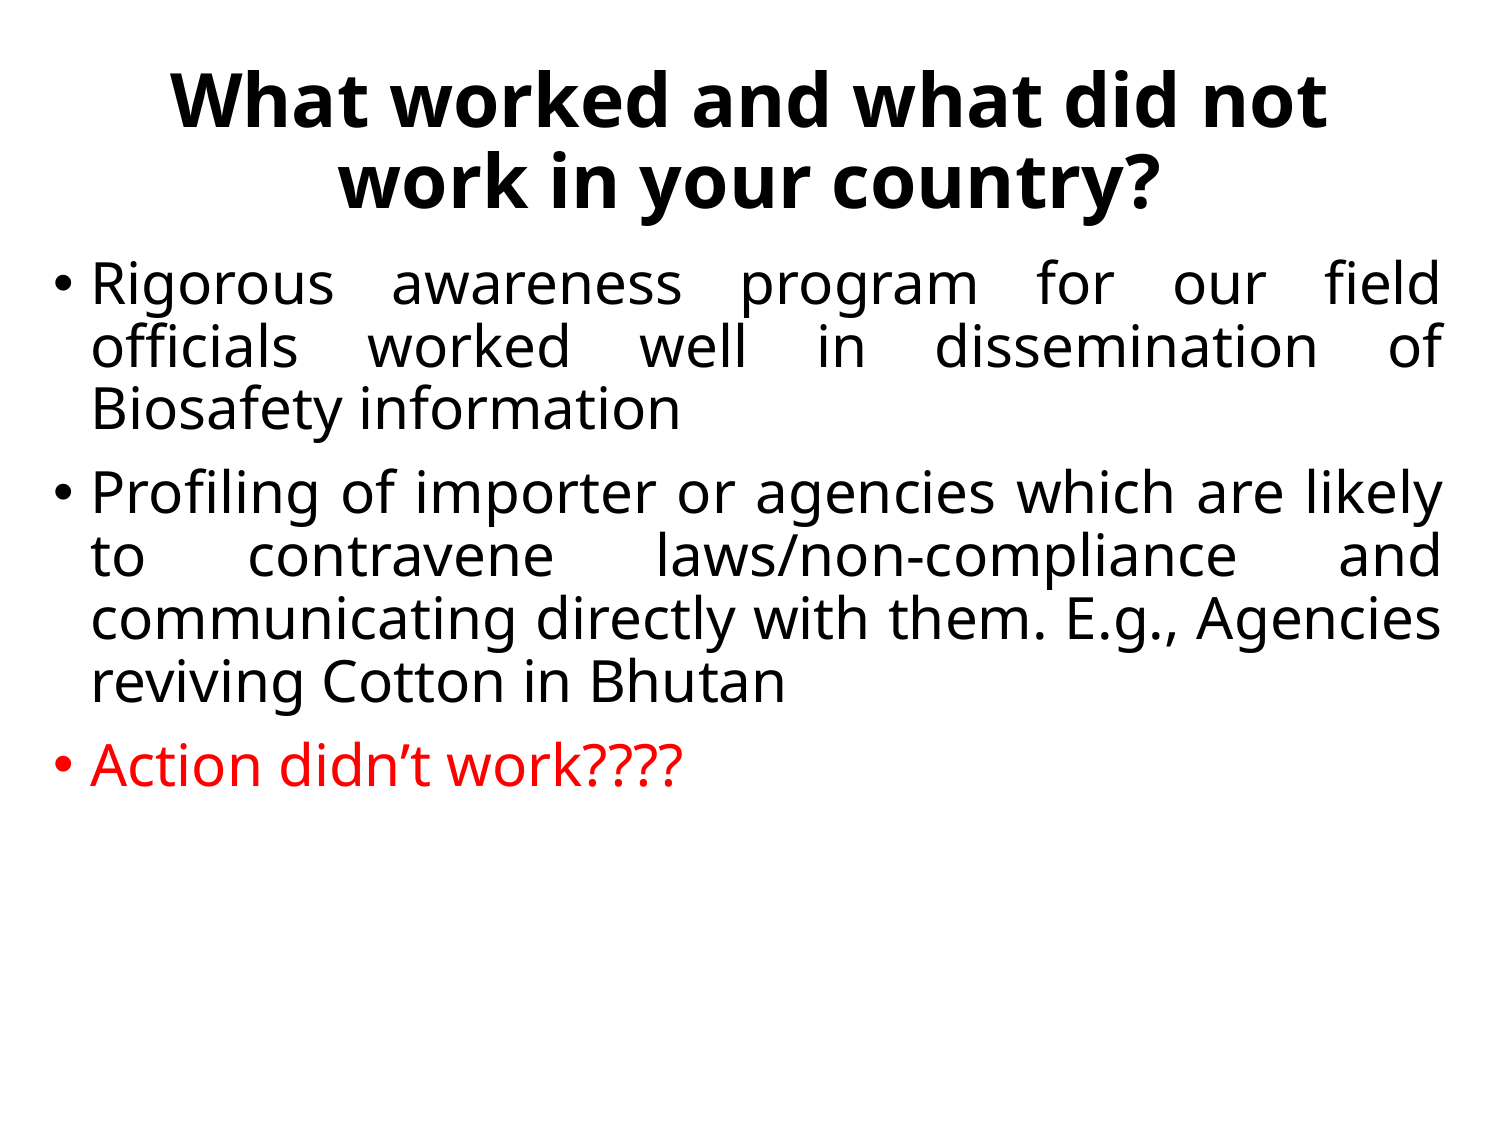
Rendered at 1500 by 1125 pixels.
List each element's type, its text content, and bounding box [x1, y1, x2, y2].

title What worked and what did not work in your country? [103, 47, 1397, 241]
list Rigorous awareness program for our field officials worked well in dissemination of Biosafety information Profiling of importer or agencies which are likely to contravene laws/non-compliance and communicating directly with them. E.g., Agencies reviving Cotton in Bhutan Action didn’t work???? [38, 246, 1458, 1061]
